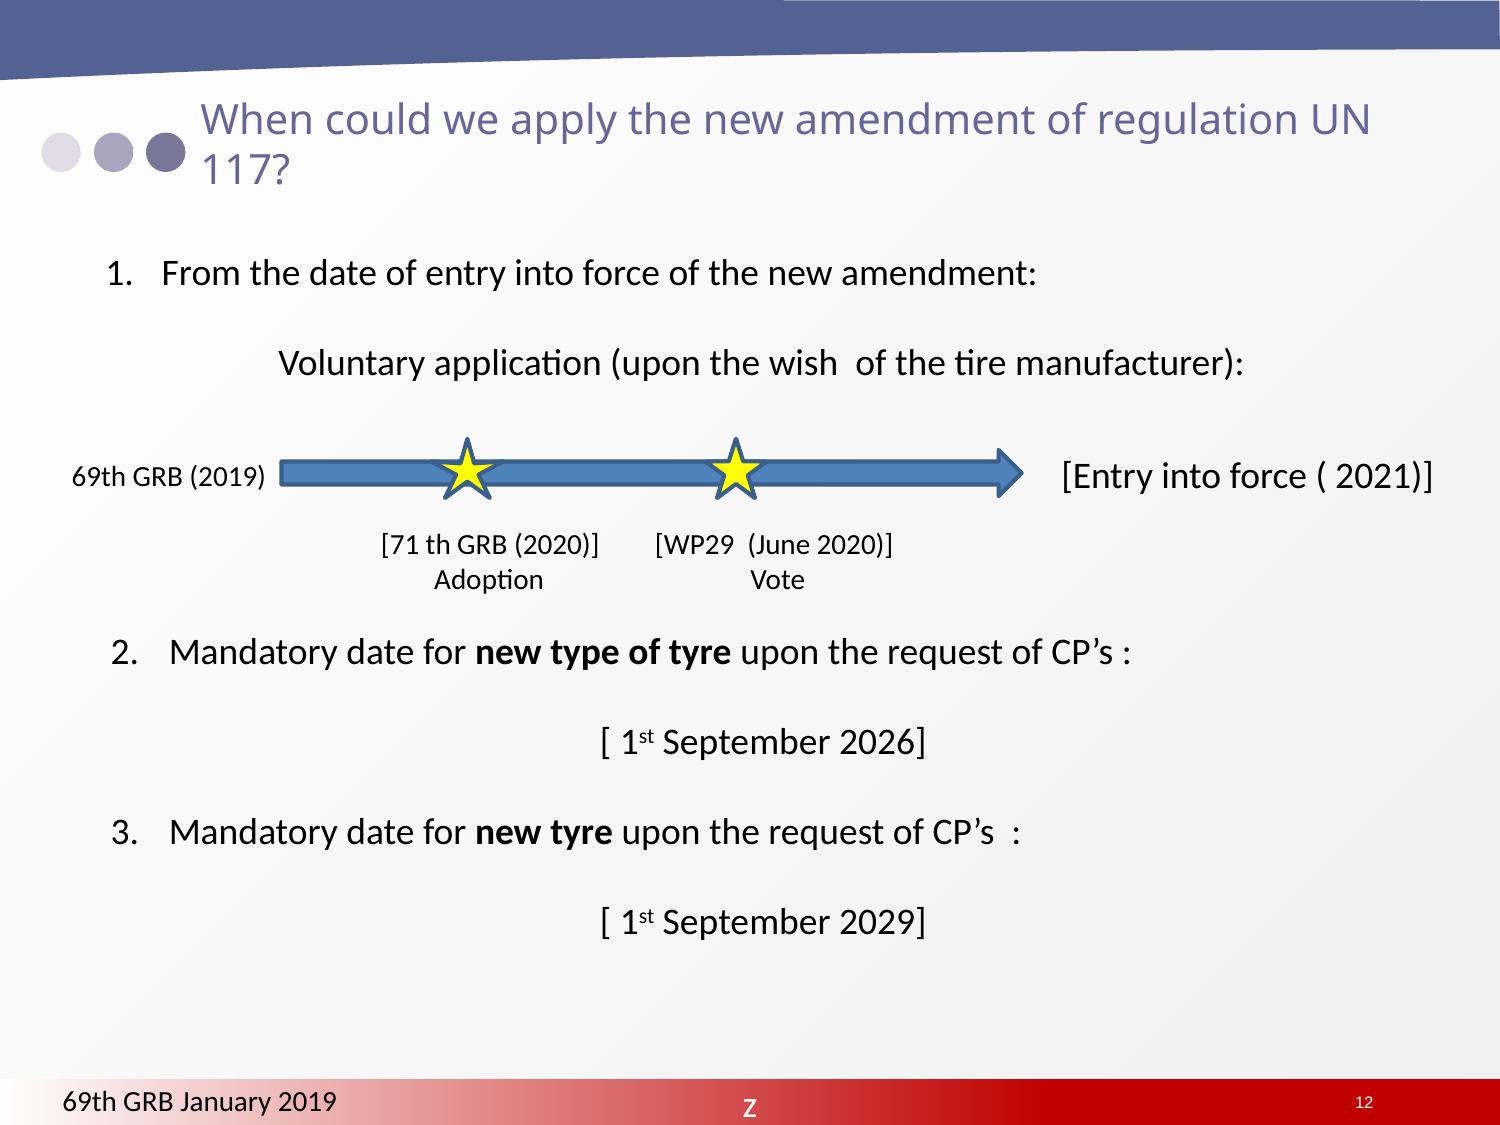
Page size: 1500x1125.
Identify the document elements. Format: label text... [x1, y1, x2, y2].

text_box Mandatory date for new type of tyre upon the request of CP’s : [ 1st September 2026] Mandatory date for new tyre upon the request of CP’s : [ 1st September 2029] [95, 619, 1431, 950]
title When could we apply the new amendment of regulation UN 117? [185, 90, 1446, 197]
text_box 69th GRB (2019) [56, 450, 282, 500]
text_box [71 th GRB (2020)] Adoption [366, 517, 619, 603]
text_box [703, 436, 769, 500]
text_box [429, 436, 506, 500]
text_box [751, 448, 1024, 498]
text_box From the date of entry into force of the new amendment: Voluntary application (upon the wish of the tire manufacturer): [90, 240, 1433, 481]
text_box [Entry into force ( 2021)] [1046, 443, 1455, 503]
text_box [WP29 (June 2020)] Vote [640, 517, 916, 603]
text_box [483, 459, 721, 487]
text_box [282, 459, 452, 487]
text_box 69th GRB January 2019 [47, 1074, 359, 1125]
